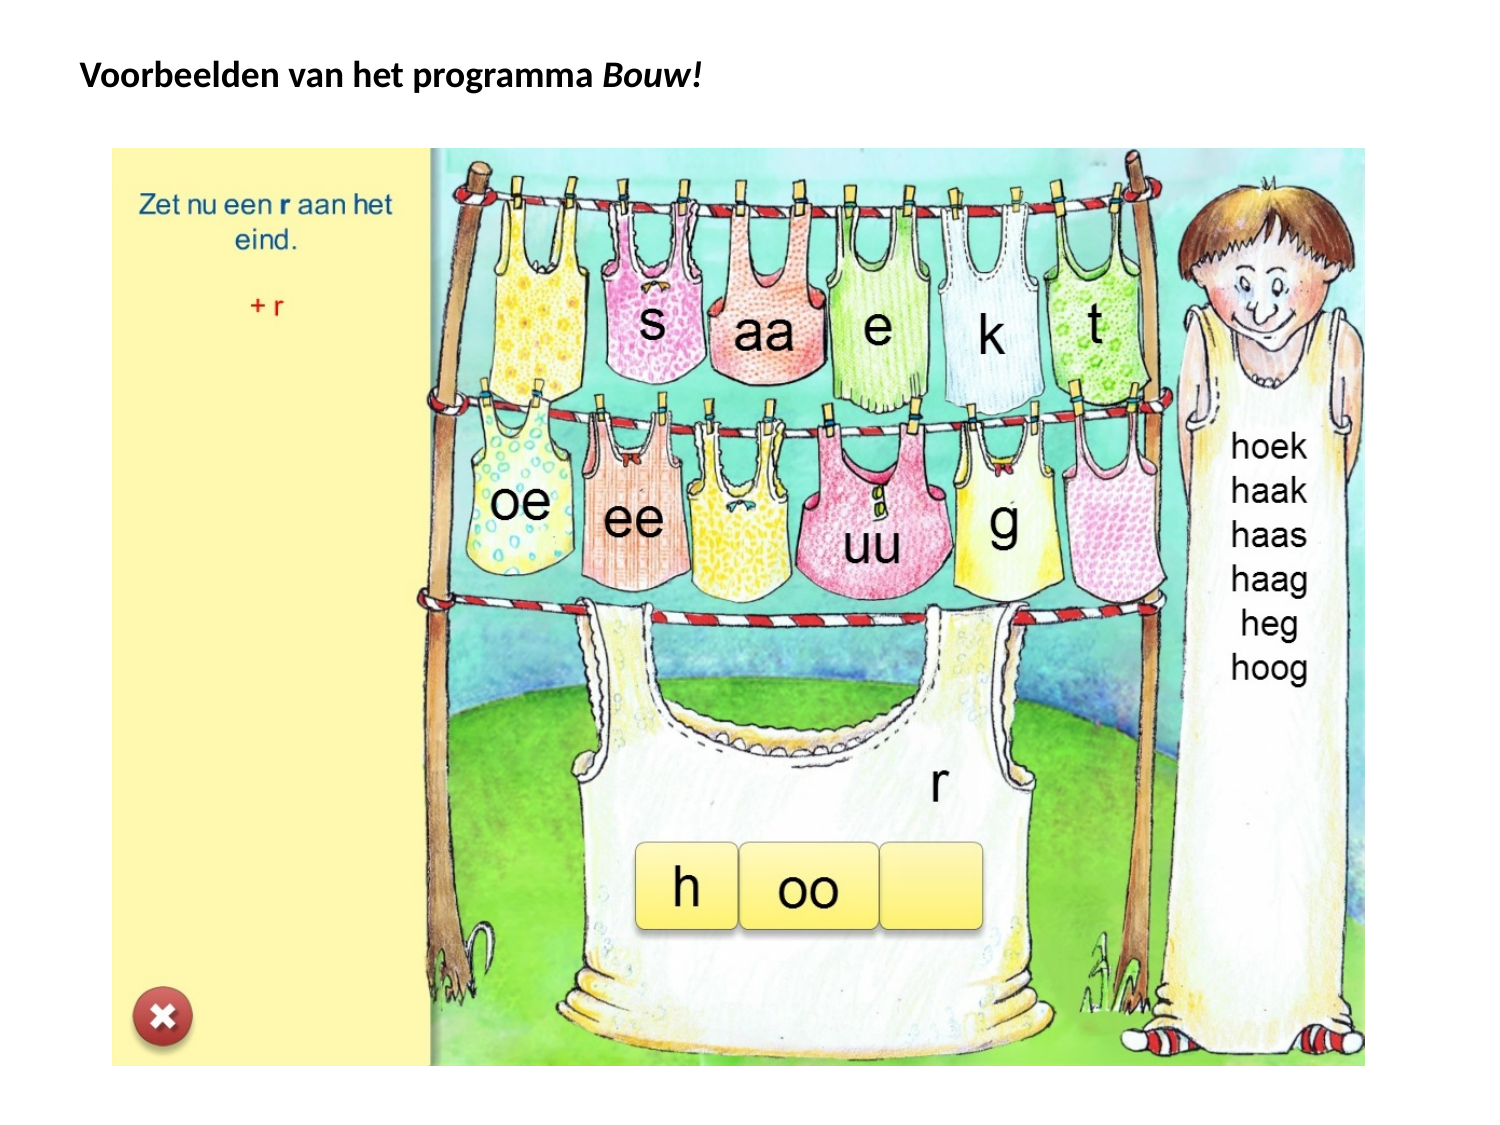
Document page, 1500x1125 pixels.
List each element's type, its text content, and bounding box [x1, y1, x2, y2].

picture [111, 148, 1365, 1067]
text_box Voorbeelden van het programma Bouw! [64, 42, 1376, 103]
